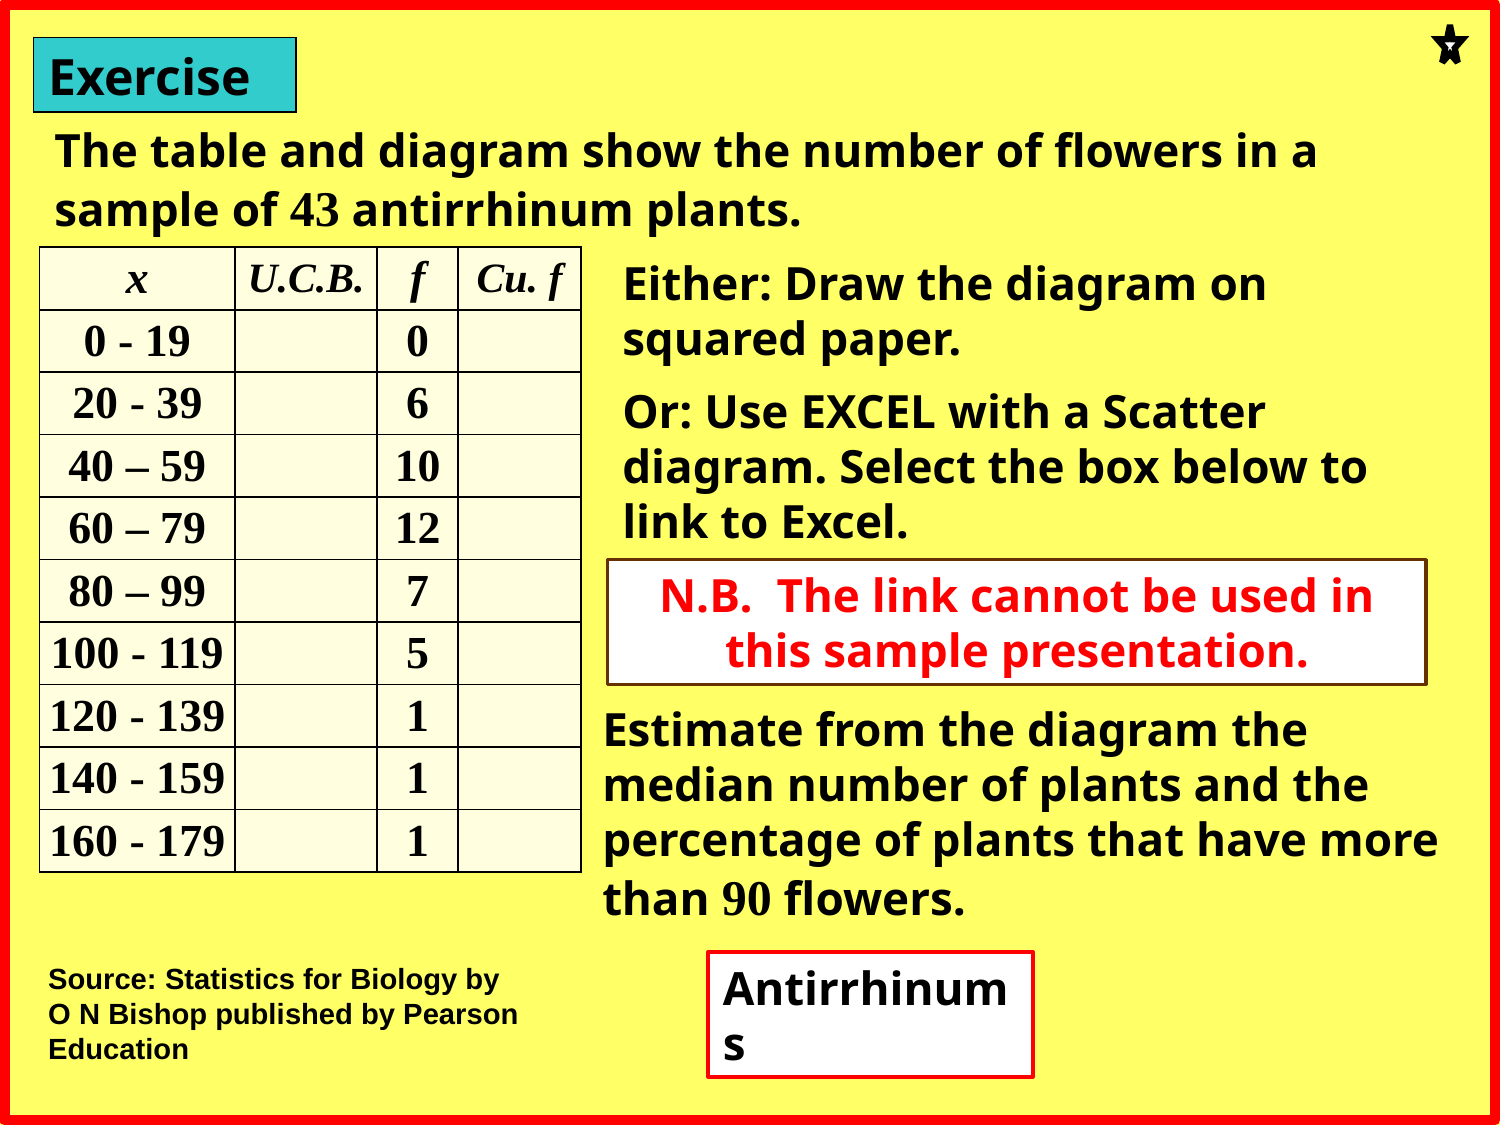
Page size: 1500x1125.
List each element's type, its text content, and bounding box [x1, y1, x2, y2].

text_box [1437, 24, 1463, 63]
table_cell [236, 373, 376, 434]
table_cell 12 [378, 498, 457, 559]
table_cell 1 [378, 748, 457, 809]
table_cell 160 - 179 [40, 810, 234, 871]
table_cell [459, 748, 580, 809]
table_cell [236, 498, 376, 559]
text_box N.B. The link cannot be used in this sample presentation. [607, 559, 1427, 685]
table_cell [459, 311, 580, 371]
table_cell [236, 623, 376, 684]
table_cell 120 - 139 [40, 685, 234, 746]
table_cell 80 – 99 [40, 560, 234, 621]
table_header f [378, 248, 457, 309]
table_cell [459, 810, 580, 871]
table_cell [459, 435, 580, 496]
text_box Exercise [33, 37, 296, 113]
table_cell [236, 311, 376, 371]
table_cell 1 [378, 685, 457, 746]
table_cell 1 [378, 810, 457, 871]
table_header x [40, 248, 234, 309]
table_cell [236, 560, 376, 621]
table_cell 6 [378, 373, 457, 434]
text_box The table and diagram show the number of flowers in a sample of 43 antirrhinum plants. [39, 114, 1377, 245]
table_cell [459, 623, 580, 684]
table_cell 60 – 79 [40, 498, 234, 559]
table_cell [236, 685, 376, 746]
table_cell [459, 373, 580, 434]
text_box Source: Statistics for Biology by O N Bishop published by Pearson Education [33, 952, 538, 1073]
table_cell 10 [378, 435, 457, 496]
table_cell 140 - 159 [40, 748, 234, 809]
table_cell [236, 748, 376, 809]
table_cell 7 [378, 560, 457, 621]
table_cell 40 – 59 [40, 435, 234, 496]
table_cell [236, 810, 376, 871]
table_cell 5 [378, 623, 457, 684]
text_box Either: Draw the diagram on squared paper. [607, 247, 1427, 372]
table_cell [236, 435, 376, 496]
table_cell [459, 560, 580, 621]
table_cell 100 - 119 [40, 623, 234, 684]
table_cell [459, 498, 580, 559]
text_box Antirrhinums [708, 951, 1033, 1077]
table_cell 179.5 [1443, 55, 1457, 63]
text_box Estimate from the diagram the median number of plants and the percentage of plants that have more than 90 flowers. [587, 693, 1463, 933]
table_cell 20 - 39 [40, 373, 234, 434]
text_box Or: Use EXCEL with a Scatter diagram. Select the box below to link to Excel. [607, 375, 1427, 556]
table_header Cu. f [459, 248, 580, 309]
table_cell 0 - 19 [40, 311, 234, 371]
table_header U.C.B. [236, 248, 376, 309]
table_cell [459, 685, 580, 746]
table_cell 0 [378, 311, 457, 371]
